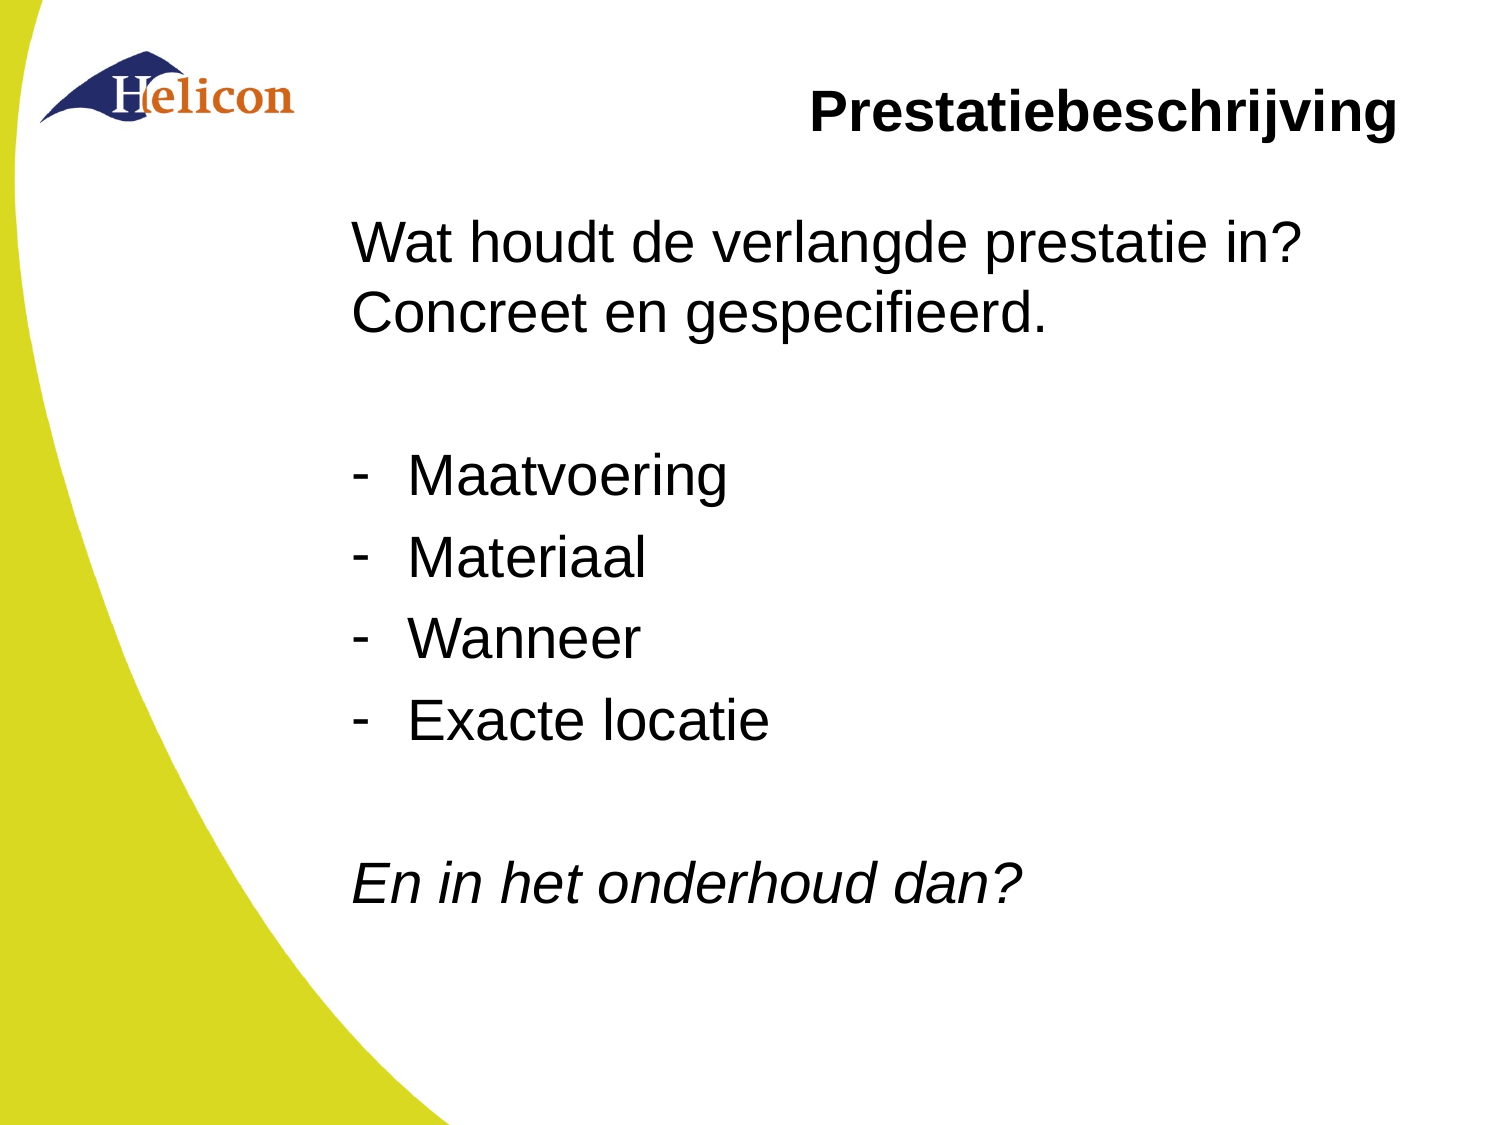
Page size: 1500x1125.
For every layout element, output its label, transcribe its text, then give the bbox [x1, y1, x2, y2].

list Wat houdt de verlangde prestatie in? Concreet en gespecifieerd. Maatvoering Materiaal Wanneer Exacte locatie En in het onderhoud dan? [336, 196, 1425, 1005]
picture [0, 0, 1500, 1125]
title Prestatiebeschrijving [324, 54, 1415, 161]
